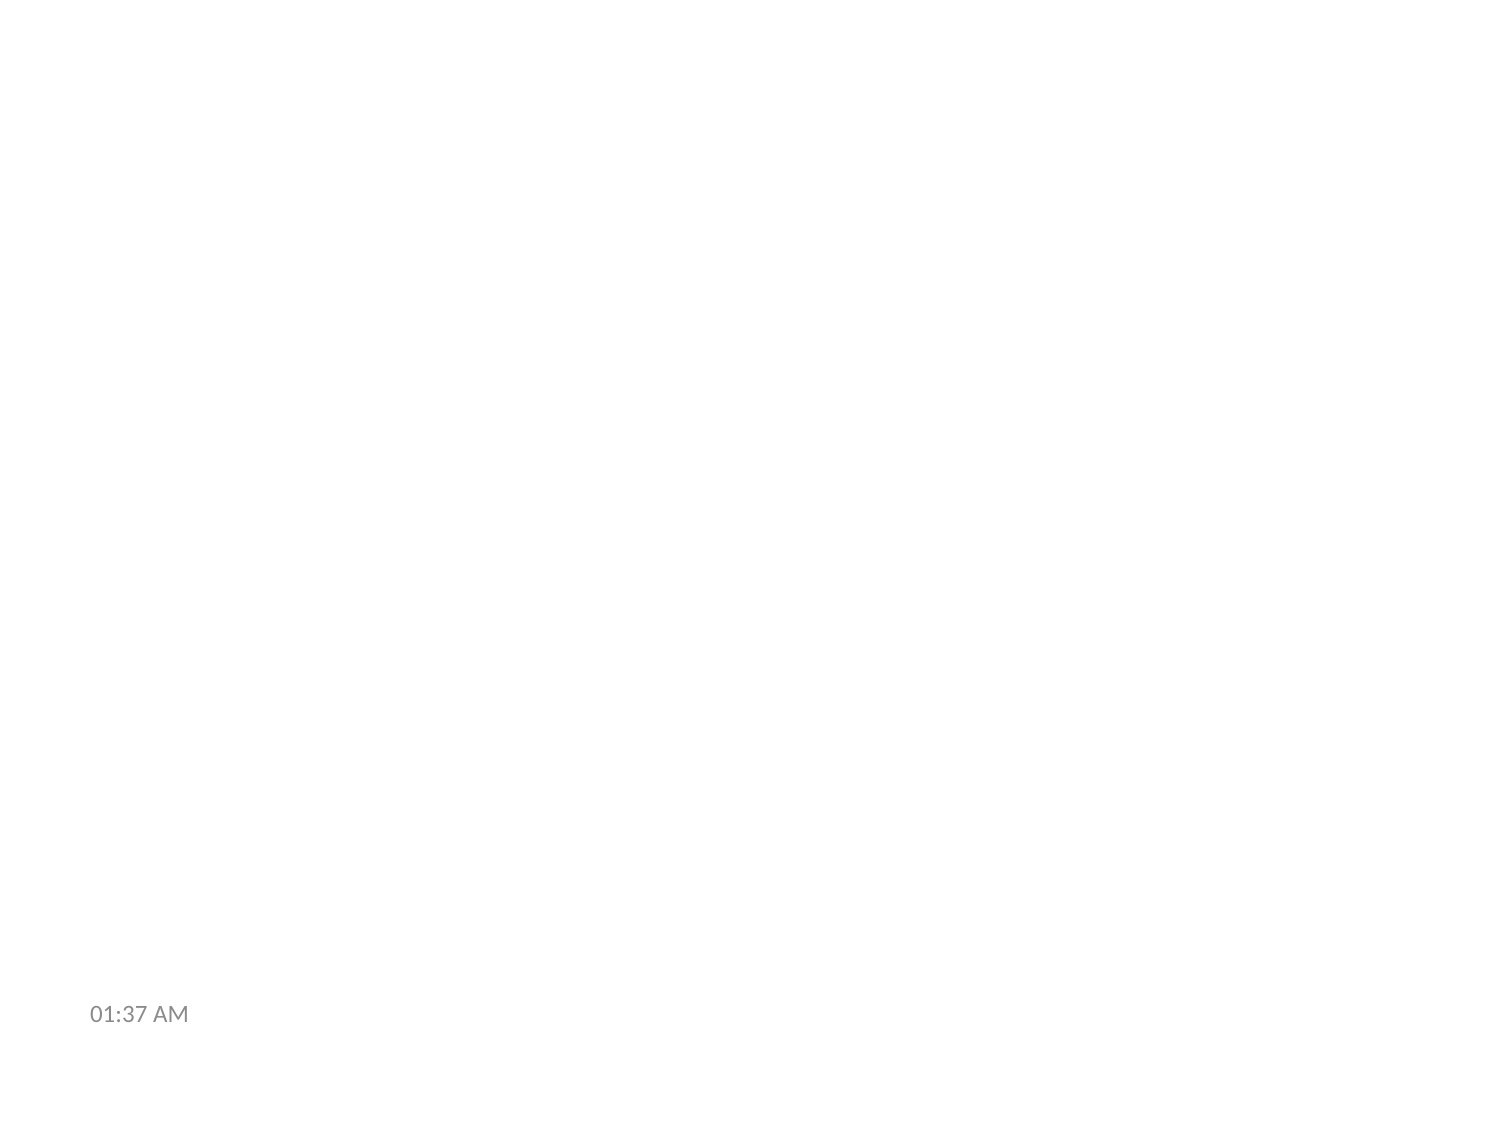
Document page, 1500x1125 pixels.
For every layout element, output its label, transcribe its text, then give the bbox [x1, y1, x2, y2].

text_box 3:35 PM [75, 982, 425, 1043]
